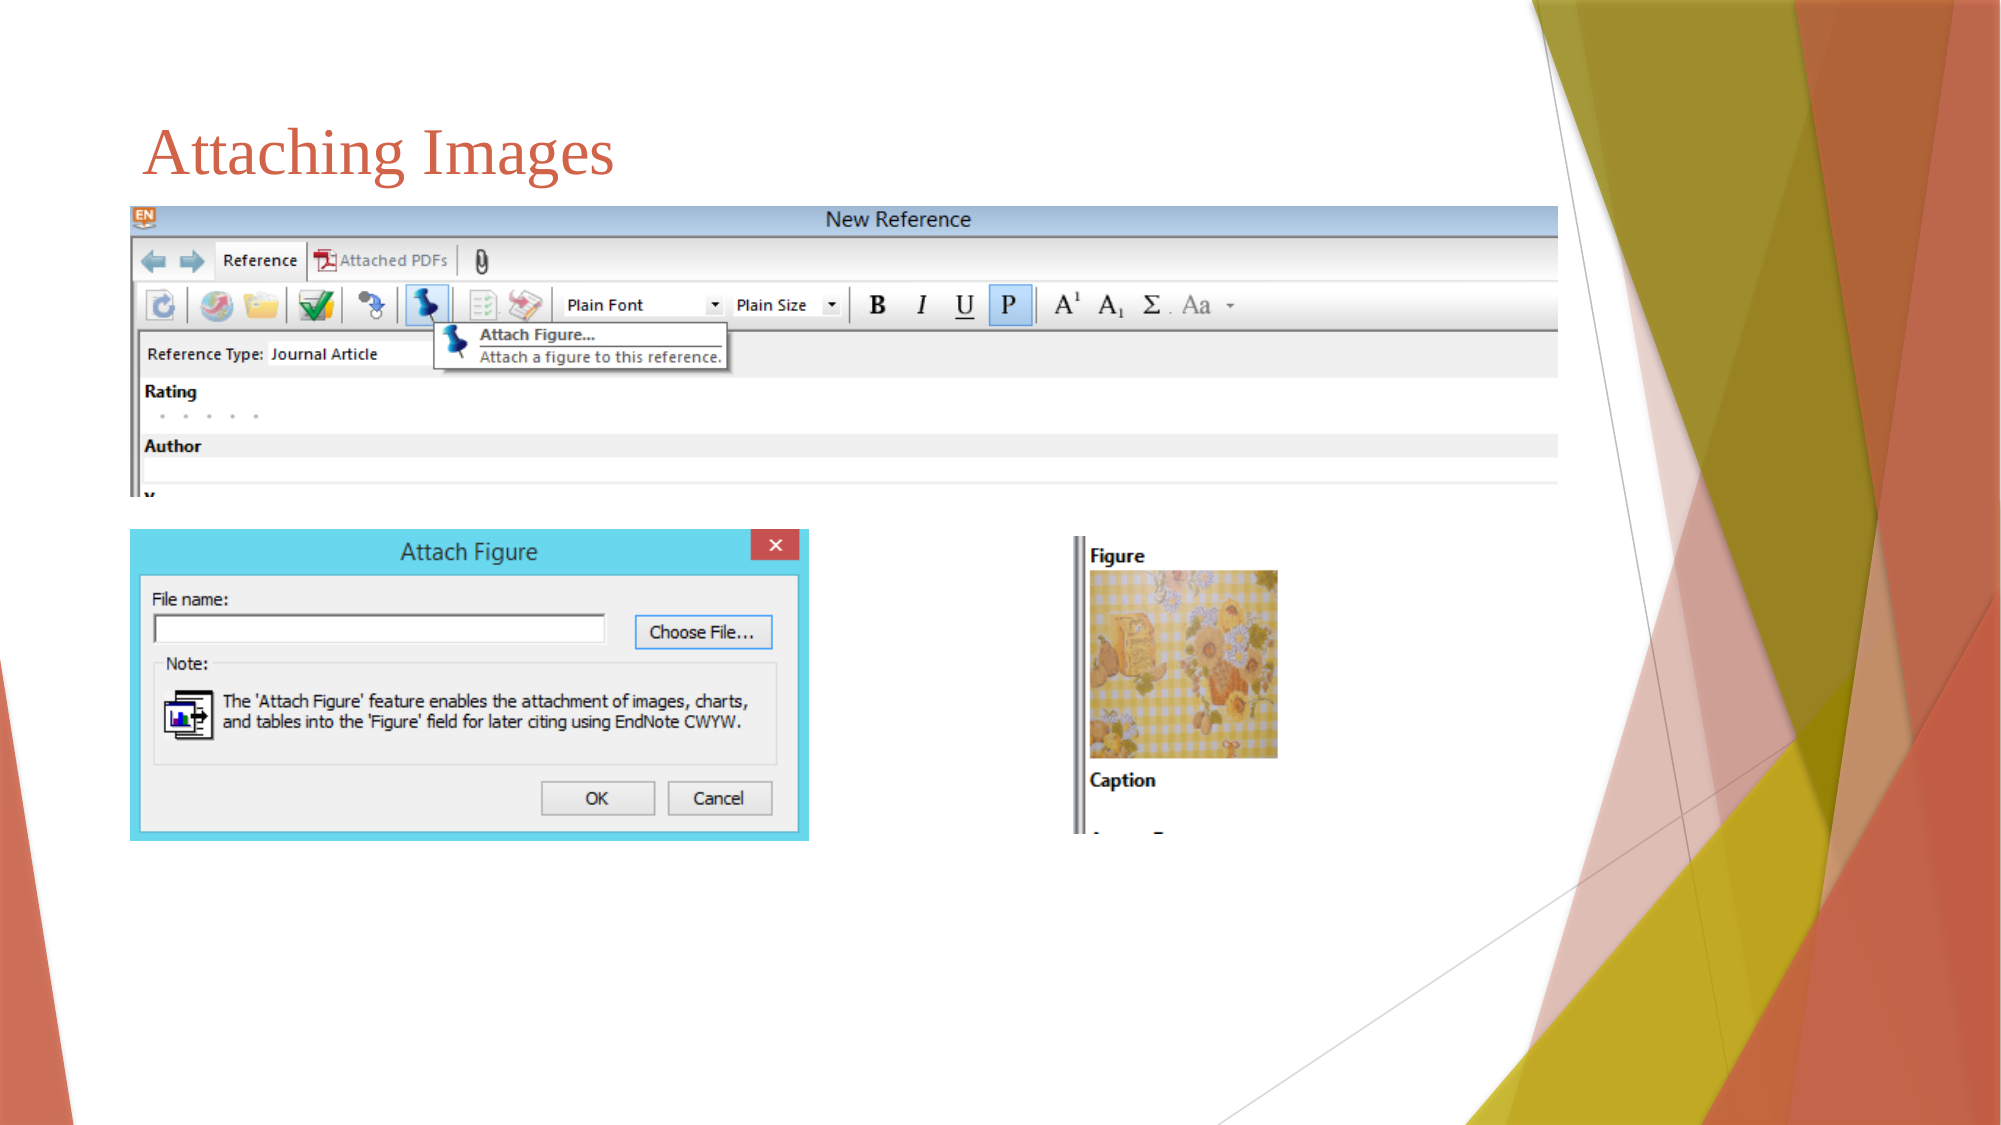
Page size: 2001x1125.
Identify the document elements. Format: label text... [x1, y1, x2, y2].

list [129, 206, 1559, 497]
picture [1072, 535, 1448, 834]
title Attaching Images [111, 99, 1522, 317]
picture [129, 528, 810, 842]
